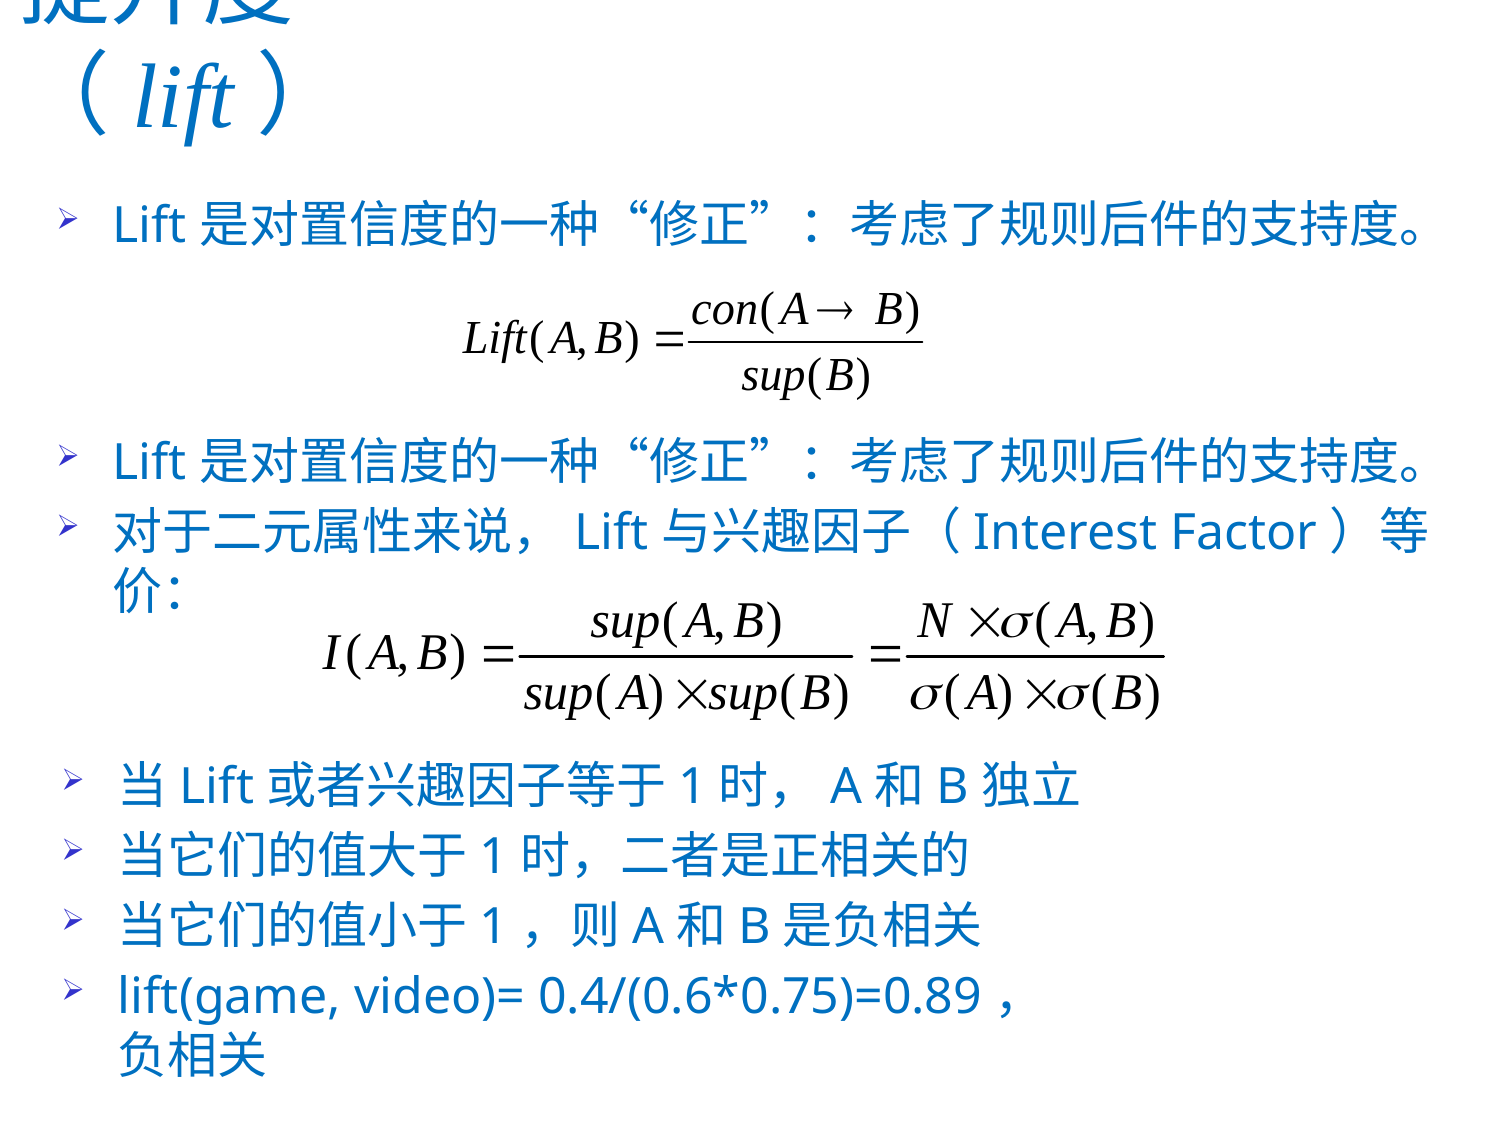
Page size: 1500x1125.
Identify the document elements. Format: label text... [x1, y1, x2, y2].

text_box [312, 587, 1175, 730]
title 提升度（lift） [3, 0, 632, 154]
text_box Lift是对置信度的一种“修正”：考虑了规则后件的支持度。 对于二元属性来说，Lift与兴趣因子（Interest Factor）等价： [41, 422, 1471, 575]
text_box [454, 278, 933, 410]
list Lift是对置信度的一种“修正”：考虑了规则后件的支持度。 [41, 184, 1471, 268]
text_box 当Lift或者兴趣因子等于1时，A和B独立 当它们的值大于1时，二者是正相关的 当它们的值小于1，则A和B是负相关 lift(game, video)= 0.4/(0.6*0.75)=0.89，负相关 [46, 746, 1105, 1035]
